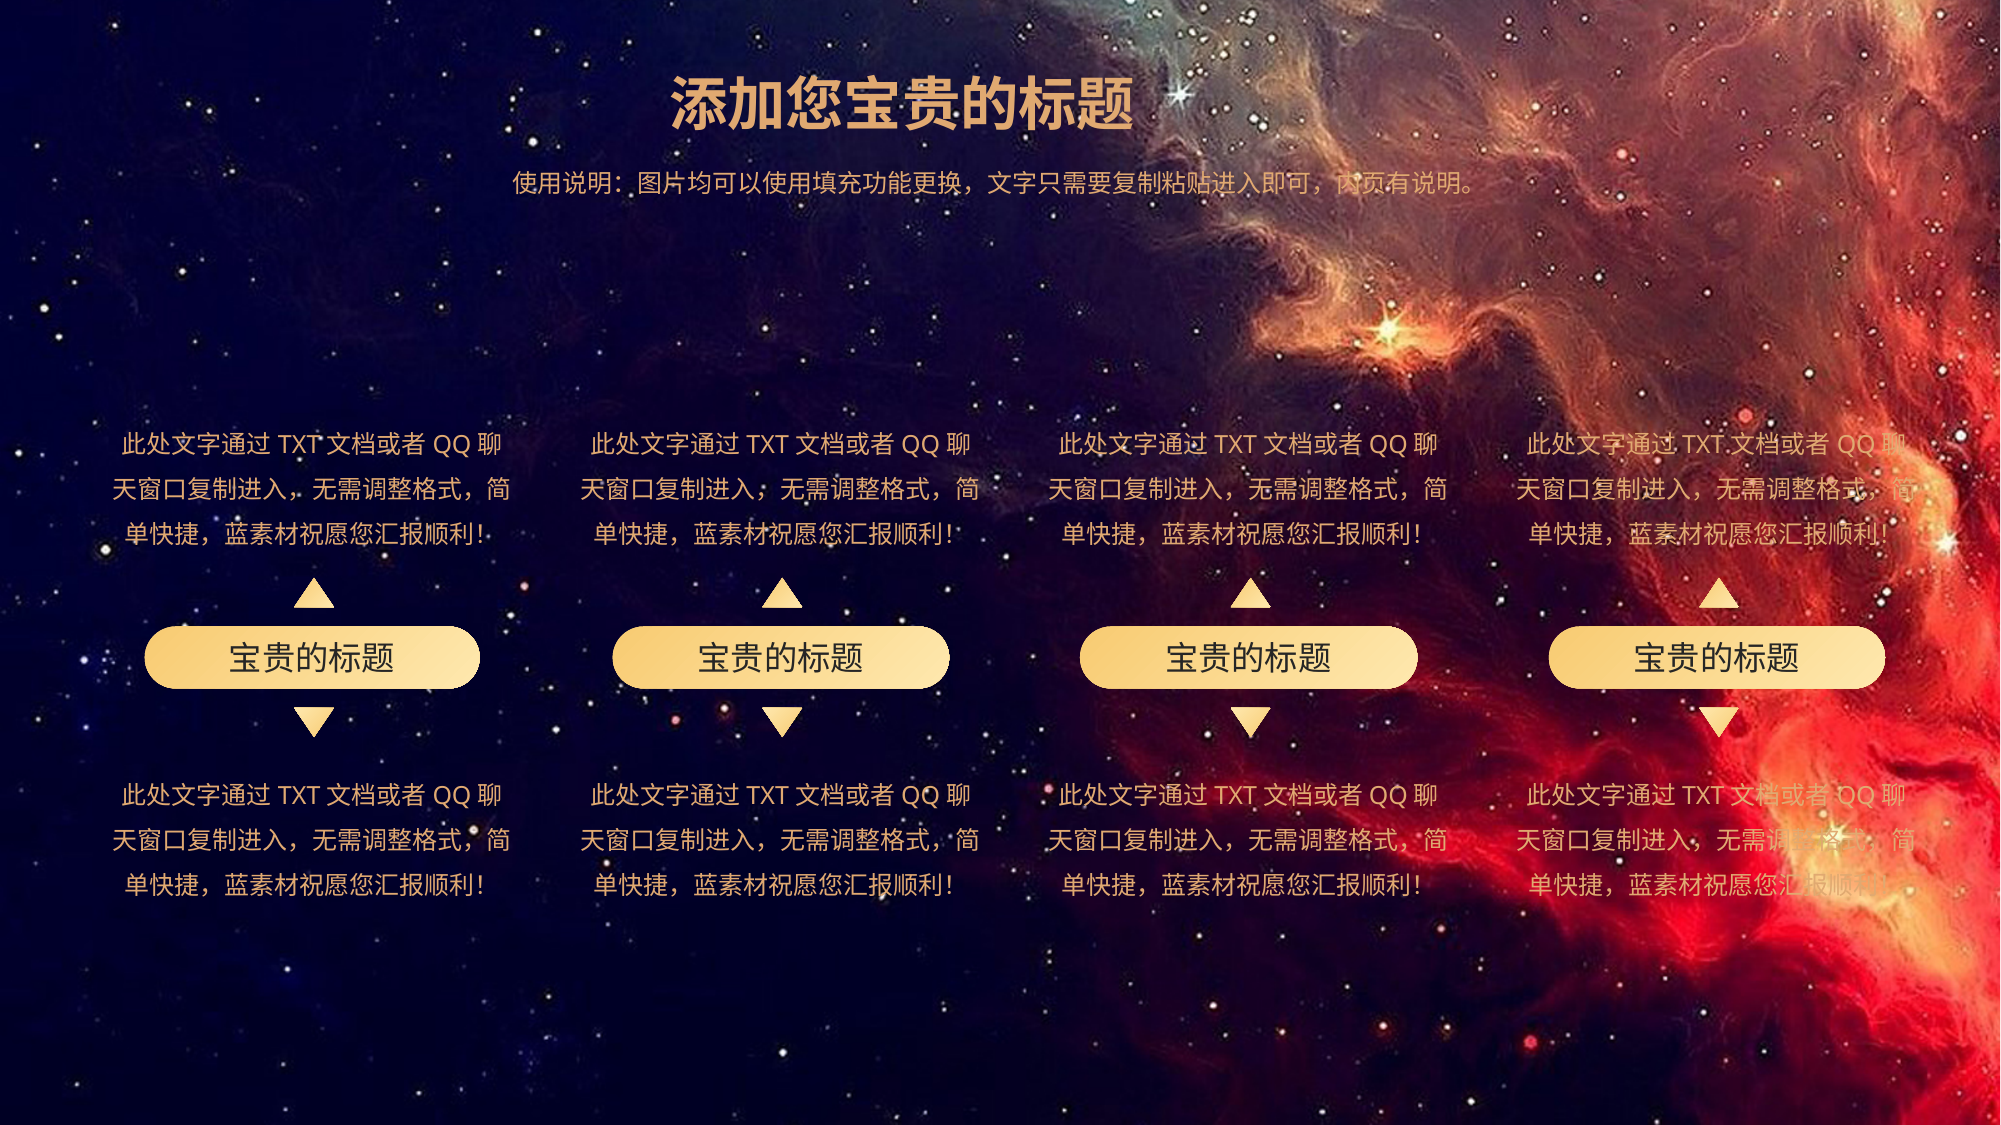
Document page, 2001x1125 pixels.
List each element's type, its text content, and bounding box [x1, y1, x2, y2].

text_box [1229, 706, 1273, 739]
text_box 此处文字通过TXT文档或者QQ聊天窗口复制进入，无需调整格式，简单快捷，蓝素材祝愿您汇报顺利！ [1033, 406, 1464, 556]
text_box 此处文字通过TXT文档或者QQ聊天窗口复制进入，无需调整格式，简单快捷，蓝素材祝愿您汇报顺利！ [565, 757, 996, 907]
text_box [292, 706, 336, 739]
text_box 此处文字通过TXT文档或者QQ聊天窗口复制进入，无需调整格式，简单快捷，蓝素材祝愿您汇报顺利！ [1501, 406, 1932, 556]
text_box [1697, 575, 1741, 609]
text_box 此处文字通过TXT文档或者QQ聊天窗口复制进入，无需调整格式，简单快捷，蓝素材祝愿您汇报顺利！ [565, 406, 996, 556]
text_box 宝贵的标题 [612, 626, 950, 689]
text_box 宝贵的标题 [144, 626, 480, 689]
text_box 此处文字通过TXT文档或者QQ聊天窗口复制进入，无需调整格式，简单快捷，蓝素材祝愿您汇报顺利！ [97, 757, 528, 907]
picture [0, 0, 2001, 1125]
text_box 添加您宝贵的标题 [654, 59, 1346, 145]
text_box 宝贵的标题 [1548, 626, 1886, 689]
text_box 宝贵的标题 [1079, 626, 1418, 689]
text_box [292, 576, 336, 609]
text_box [1229, 576, 1273, 609]
text_box [760, 706, 805, 739]
text_box [1697, 706, 1741, 739]
text_box [760, 576, 804, 609]
text_box 此处文字通过TXT文档或者QQ聊天窗口复制进入，无需调整格式，简单快捷，蓝素材祝愿您汇报顺利！ [1033, 757, 1464, 907]
text_box 此处文字通过TXT文档或者QQ聊天窗口复制进入，无需调整格式，简单快捷，蓝素材祝愿您汇报顺利！ [1501, 757, 1932, 907]
text_box 此处文字通过TXT文档或者QQ聊天窗口复制进入，无需调整格式，简单快捷，蓝素材祝愿您汇报顺利！ [97, 406, 528, 556]
text_box 使用说明：图片均可以使用填充功能更换，文字只需要复制粘贴进入即可，内页有说明。 [402, 145, 1598, 206]
